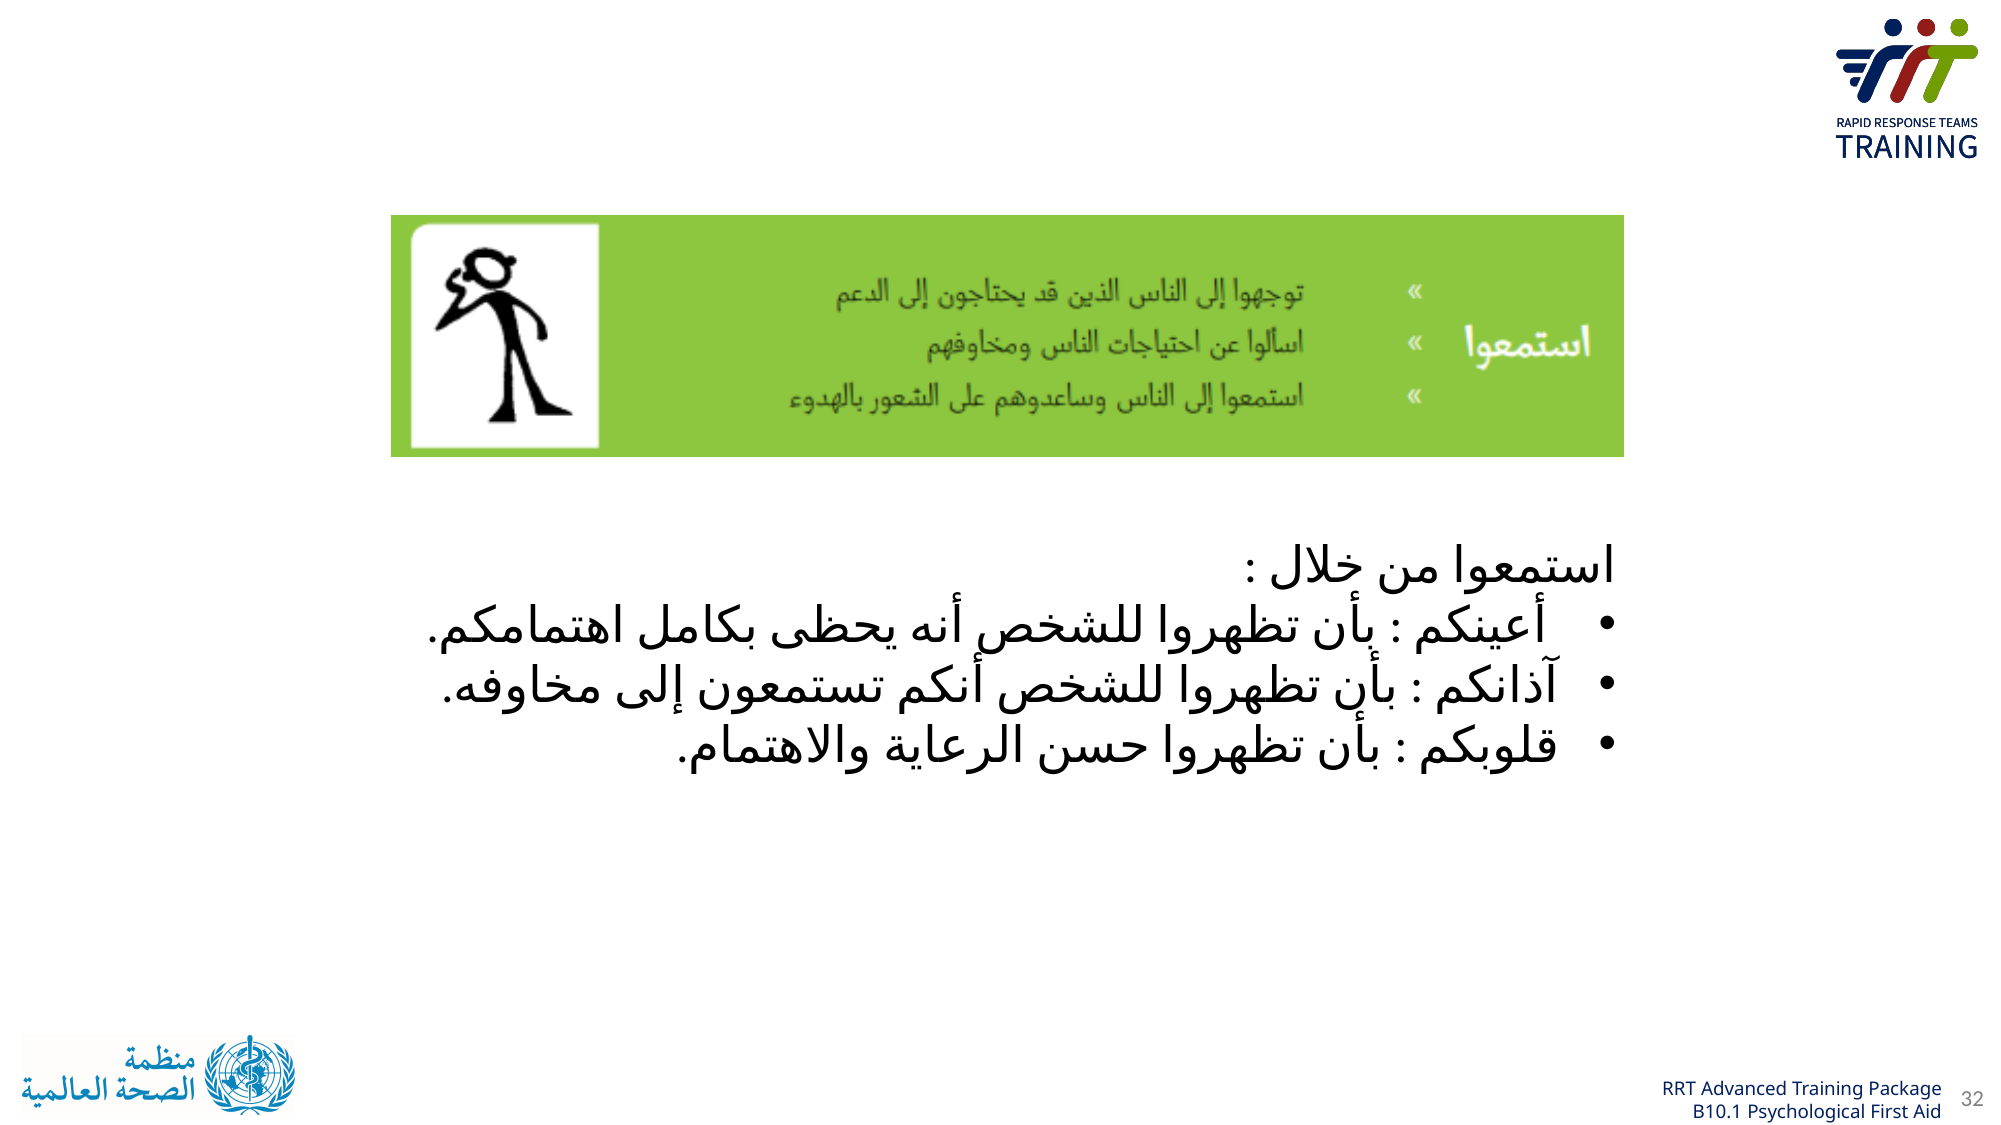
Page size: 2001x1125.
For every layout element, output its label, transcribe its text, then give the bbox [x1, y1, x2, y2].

picture [391, 215, 1624, 457]
text_box استمعوا من خلال : أعينكم : بأن تظهروا للشخص أنه يحظى بكامل اهتمامكم. آذانكم : بأن تظهروا للشخص أنكم تستمعون إلى مخاوفه. قلوبكم : بأن تظهروا حسن الرعاية والاهتمام. [391, 524, 1624, 780]
picture [252, 1050, 258, 1059]
picture [22, 1035, 295, 1115]
picture [1835, 19, 1978, 167]
